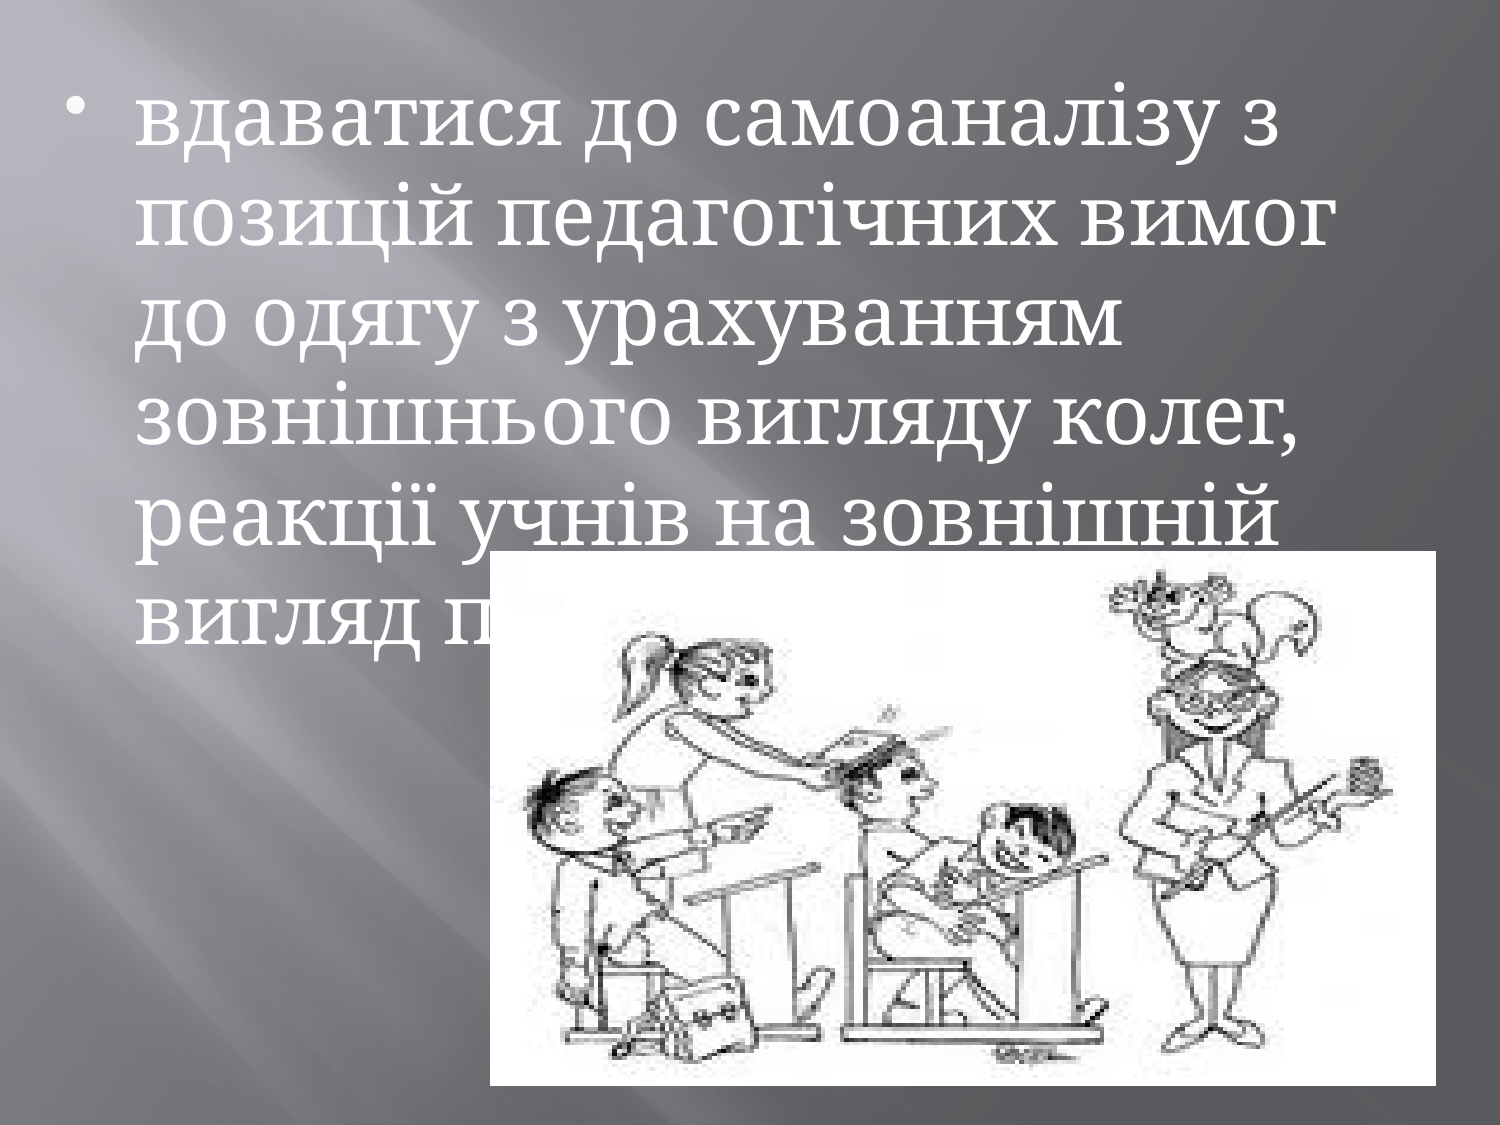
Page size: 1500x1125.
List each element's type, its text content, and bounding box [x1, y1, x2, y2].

list вдаватися до самоаналізу з позицій педагогічних вимог до одягу з урахуванням зовнішнього вигляду колег, реакції учнів на зовнішній вигляд педагогів. [29, 54, 1471, 1005]
picture [489, 551, 1436, 1087]
